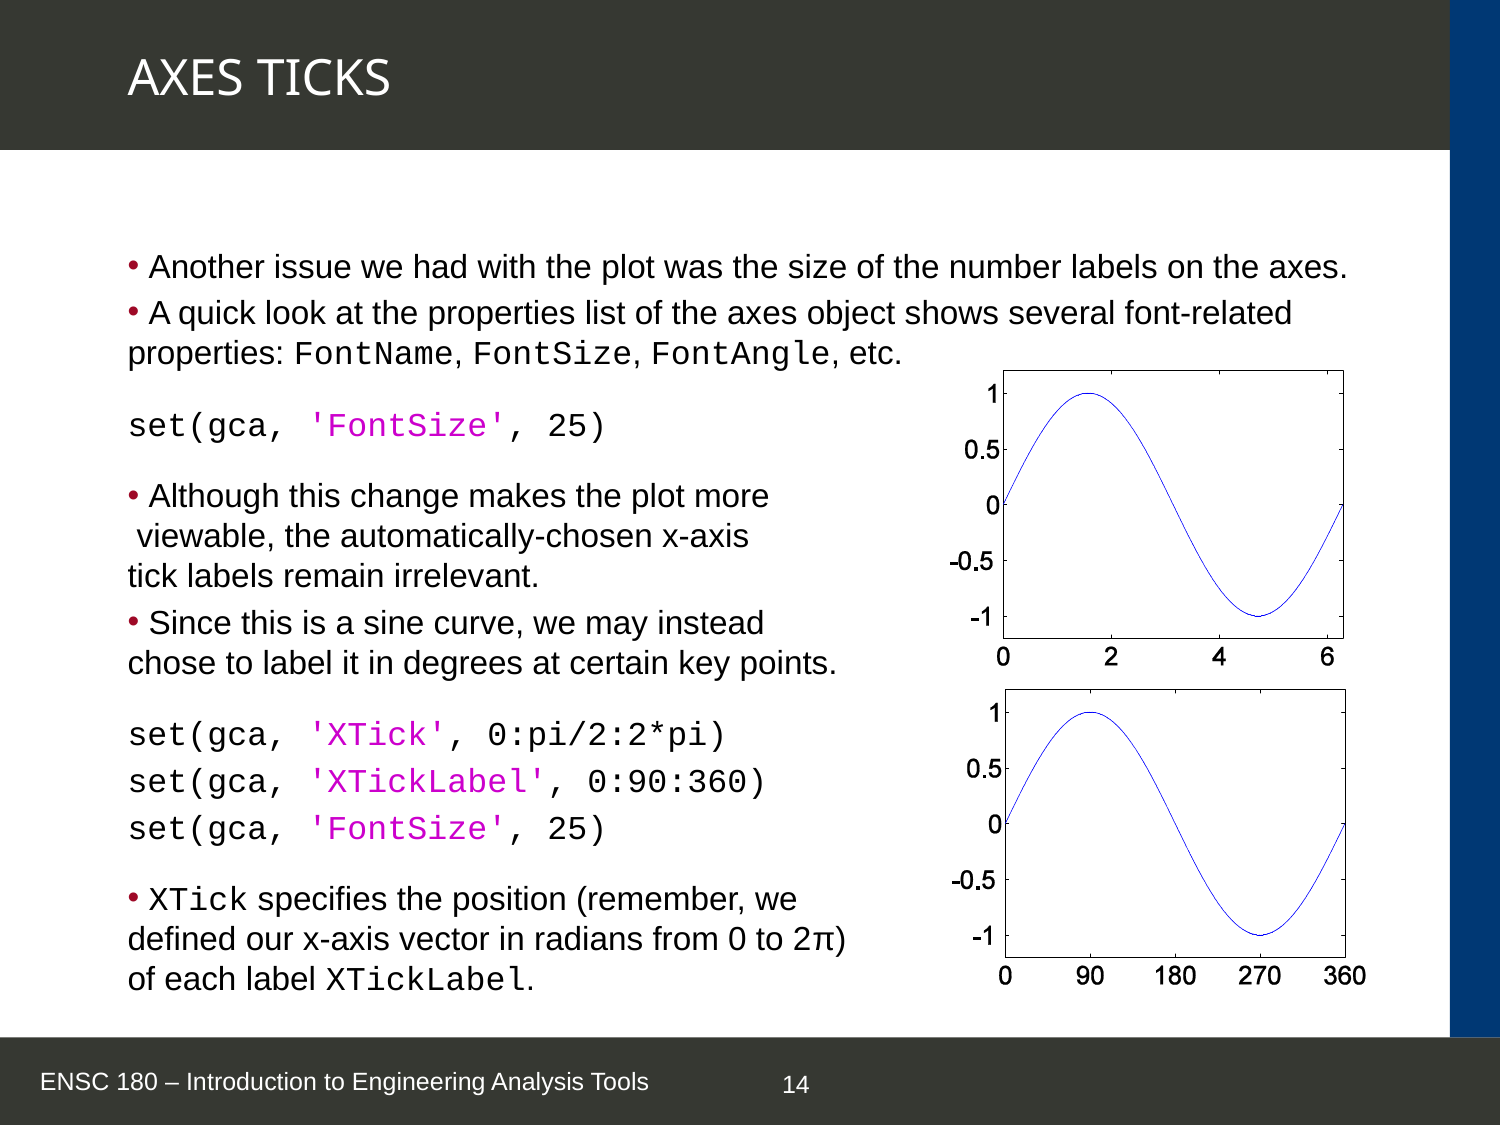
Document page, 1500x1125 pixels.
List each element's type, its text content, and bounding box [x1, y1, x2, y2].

list Another issue we had with the plot was the size of the number labels on the axes. A quick look at the properties list of the axes object shows several font-related properties: FontName, FontSize, FontAngle, etc. set(gca, 'FontSize', 25) Although this change makes the plot more viewable, the automatically-chosen x-axis tick labels remain irrelevant. Since this is a sine curve, we may instead chose to label it in degrees at certain key points. set(gca, 'XTick', 0:pi/2:2*pi) set(gca, 'XTickLabel', 0:90:360) set(gca, 'FontSize', 25) XTick specifies the position (remember, we defined our x-axis vector in radians from 0 to 2π) of each label XTickLabel. [112, 237, 1388, 1029]
footer ENSC 180 – Introduction to Engineering Analysis Tools [24, 1057, 740, 1113]
title AXES TICKS [112, 37, 1450, 138]
picture [946, 346, 1387, 994]
